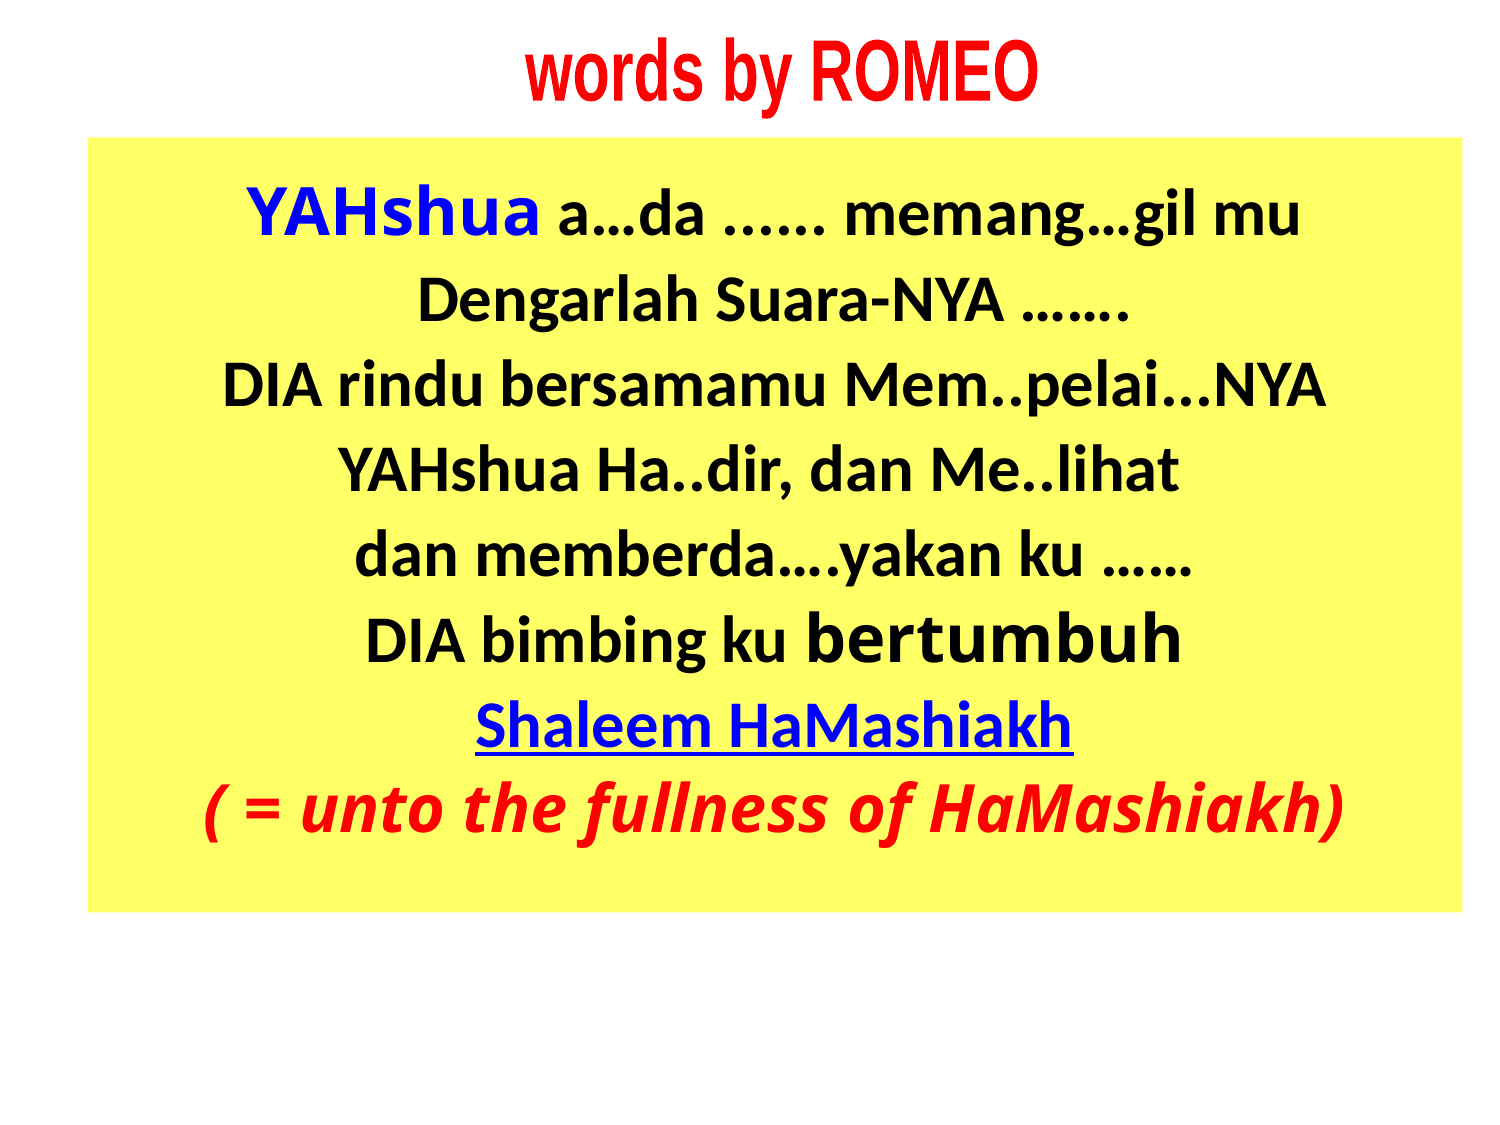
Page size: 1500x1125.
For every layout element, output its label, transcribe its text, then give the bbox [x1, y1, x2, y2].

list YAHshua a…da ...... memang…gil mu Dengarlah Suara-NYA ……. DIA rindu bersamamu Mem..pelai...NYA YAHshua Ha..dir, dan Me..lihat dan memberda….yakan ku …… DIA bimbing ku bertumbuh Shaleem HaMashiakh ( = unto the fullness of HaMashiakh) [87, 137, 1463, 913]
